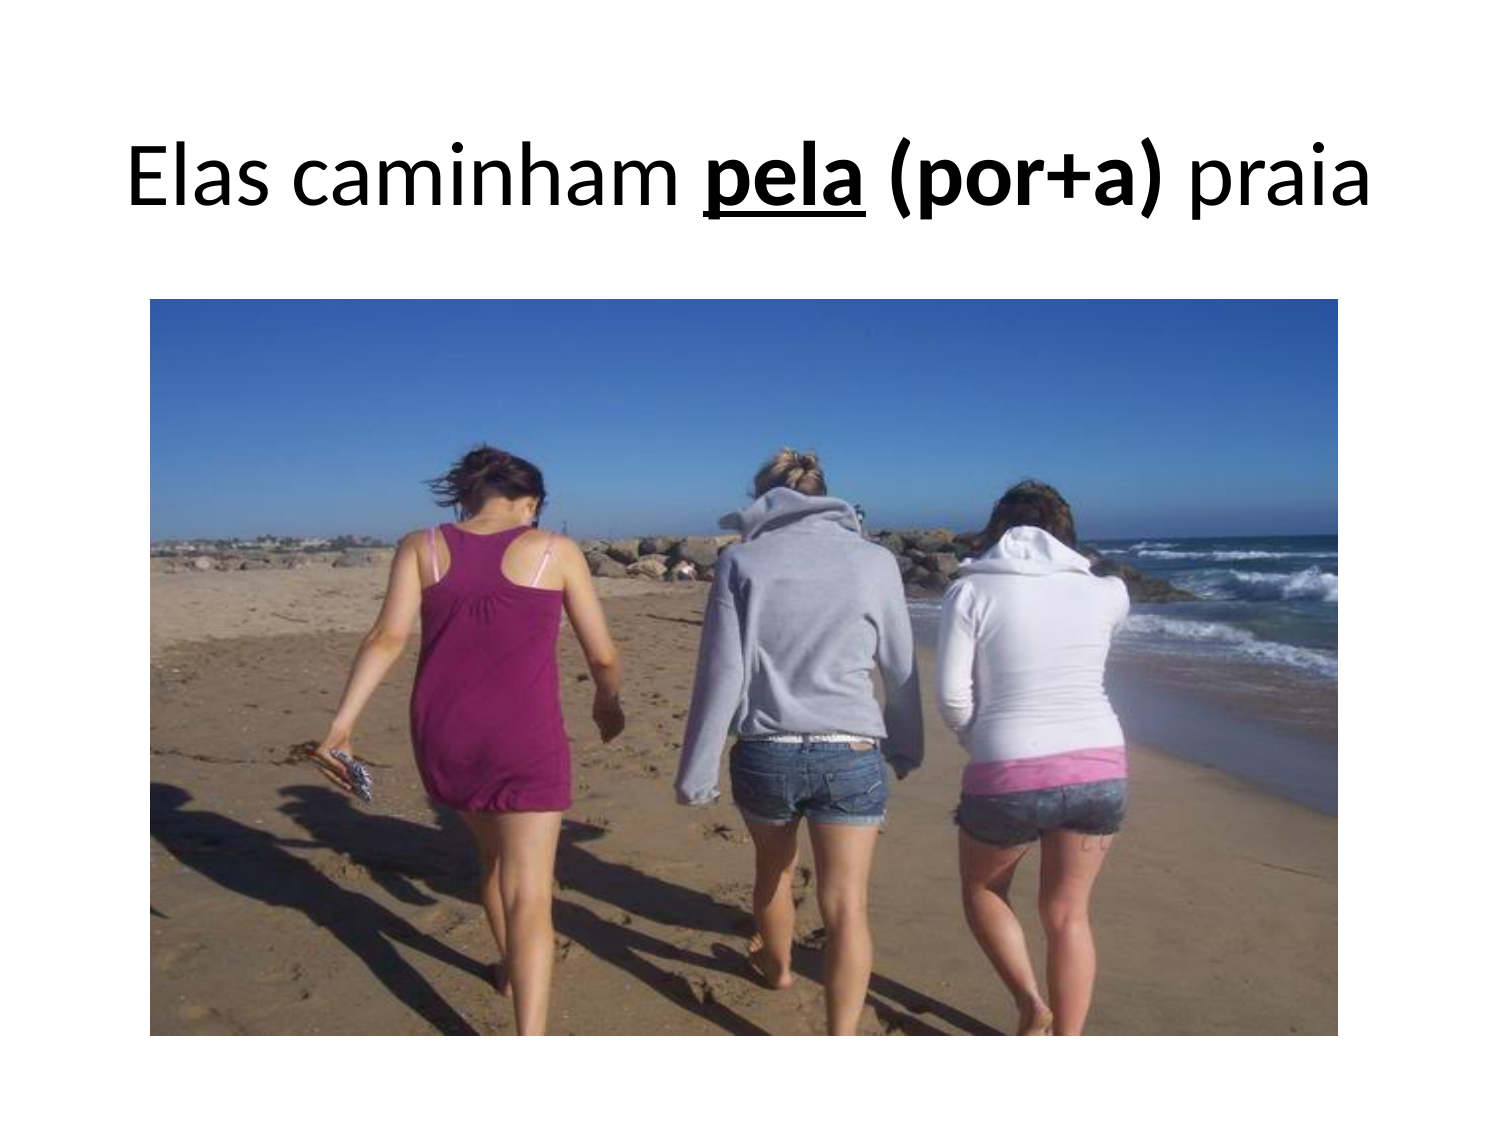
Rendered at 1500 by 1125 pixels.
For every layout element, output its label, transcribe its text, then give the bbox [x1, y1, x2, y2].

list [149, 299, 1338, 1036]
title Elas caminham pela (por+a) praia [99, 87, 1400, 250]
